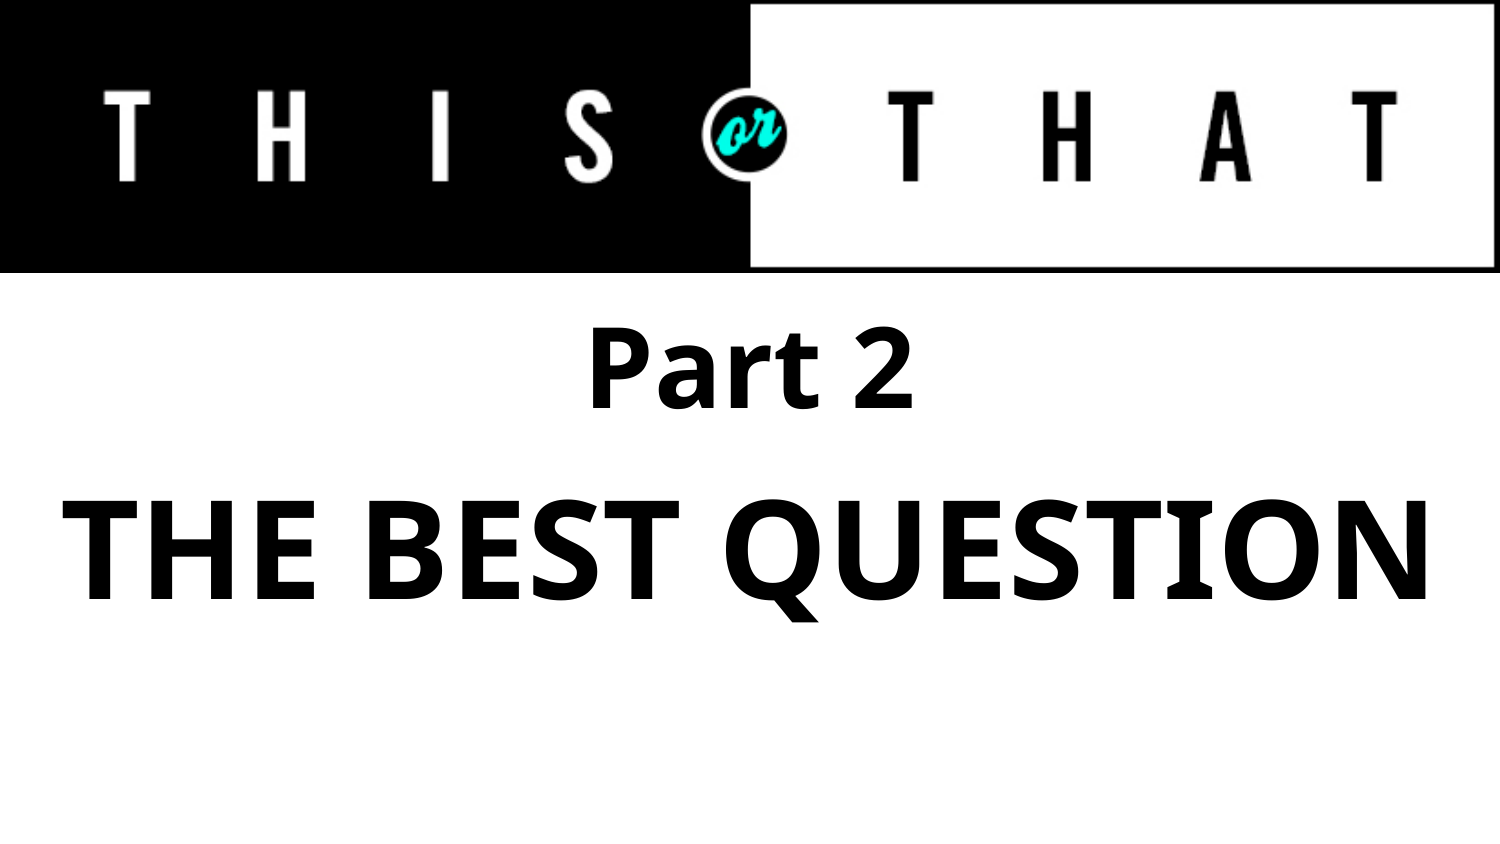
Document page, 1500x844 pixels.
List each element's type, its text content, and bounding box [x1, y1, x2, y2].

text_box THE BEST QUESTION [0, 454, 1500, 635]
picture [0, 0, 1500, 273]
text_box Part 2 [0, 288, 1500, 439]
